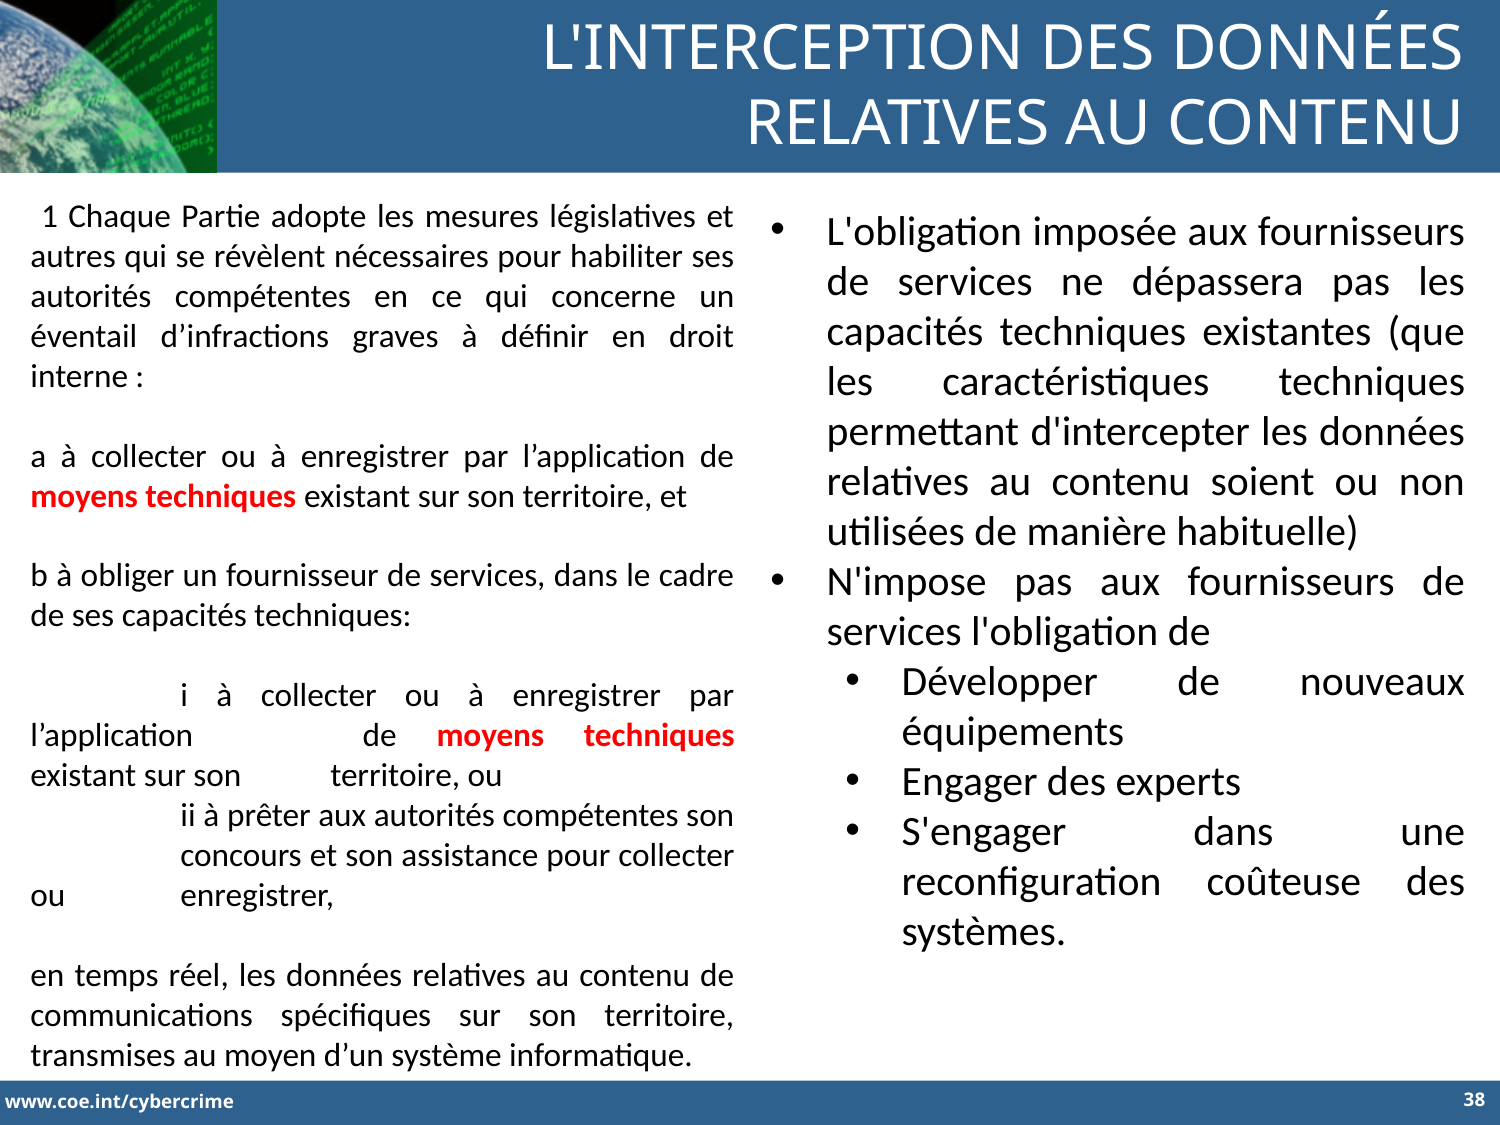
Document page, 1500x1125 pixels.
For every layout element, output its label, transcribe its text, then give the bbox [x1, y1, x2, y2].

text_box L'INTERCEPTION DES DONNÉES RELATIVES AU CONTENU [227, 0, 1480, 165]
text_box L'obligation imposée aux fournisseurs de services ne dépassera pas les capacités techniques existantes (que les caractéristiques techniques permettant d'intercepter les données relatives au contenu soient ou non utilisées de manière habituelle) N'impose pas aux fournisseurs de services l'obligation de Développer de nouveaux équipements Engager des experts S'engager dans une reconfiguration coûteuse des systèmes. [755, 196, 1480, 962]
picture [0, 0, 217, 173]
text_box 1 Chaque Partie adopte les mesures législatives et autres qui se révèlent nécessaires pour habiliter ses autorités compétentes en ce qui concerne un éventail d’infractions graves à définir en droit interne : a à collecter ou à enregistrer par l’application de moyens techniques existant sur son territoire, et b à obliger un fournisseur de services, dans le cadre de ses capacités techniques: i à collecter ou à enregistrer par l’application de moyens techniques existant sur son territoire, ou ii à prêter aux autorités compétentes son concours et son assistance pour collecter ou enregistrer, en temps réel, les données relatives au contenu de communications spécifiques sur son territoire, transmises au moyen d’un système informatique. [15, 186, 750, 1080]
